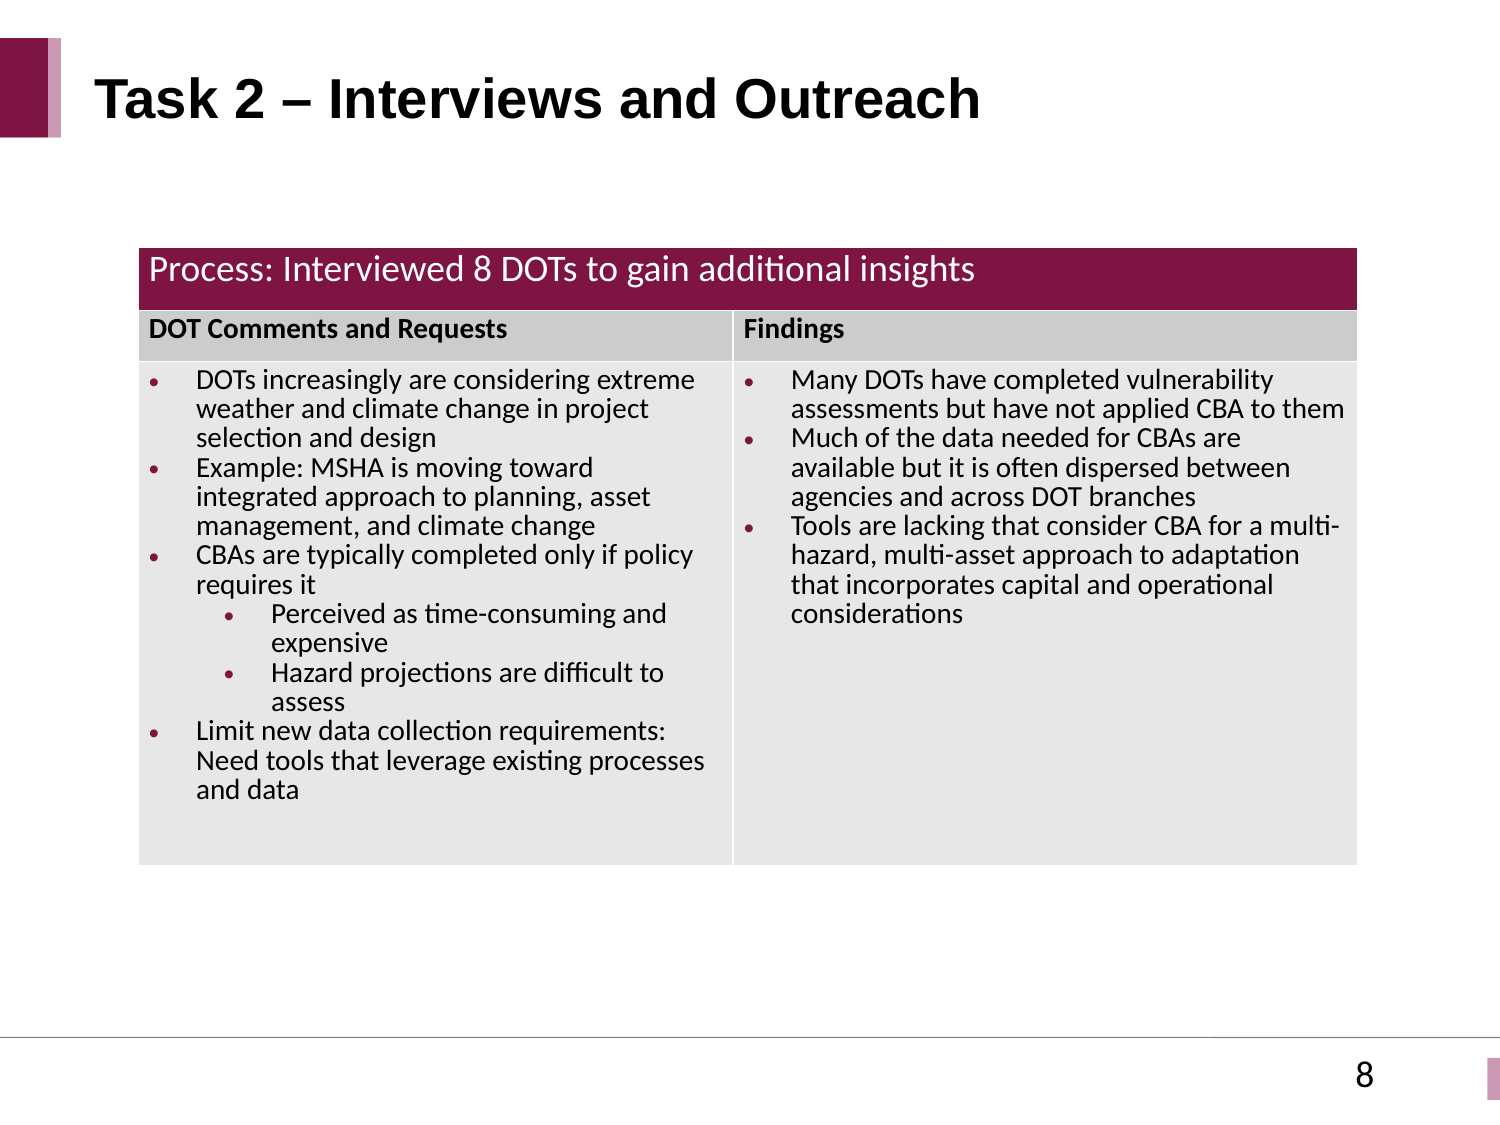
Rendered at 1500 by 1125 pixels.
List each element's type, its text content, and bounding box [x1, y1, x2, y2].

table_cell Findings [734, 311, 1357, 361]
slide_number 8 [1059, 1042, 1397, 1103]
table_cell DOT Comments and Requests [139, 311, 732, 361]
title Task 2 – Interviews and Outreach [79, 56, 1417, 136]
table_cell Many DOTs have completed vulnerability assessments but have not applied CBA to them Much of the data needed for CBAs are available but it is often dispersed between agencies and across DOT branches Tools are lacking that consider CBA for a multi-hazard, multi-asset approach to adaptation that incorporates capital and operational considerations [734, 362, 1357, 865]
picture [0, 37, 63, 138]
table_header Process: Interviewed 8 DOTs to gain additional insights [139, 248, 1357, 310]
table_cell DOTs increasingly are considering extreme weather and climate change in project selection and design Example: MSHA is moving toward integrated approach to planning, asset management, and climate change CBAs are typically completed only if policy requires it Perceived as time-consuming and expensive Hazard projections are difficult to assess Limit new data collection requirements: Need tools that leverage existing processes and data [139, 362, 732, 865]
